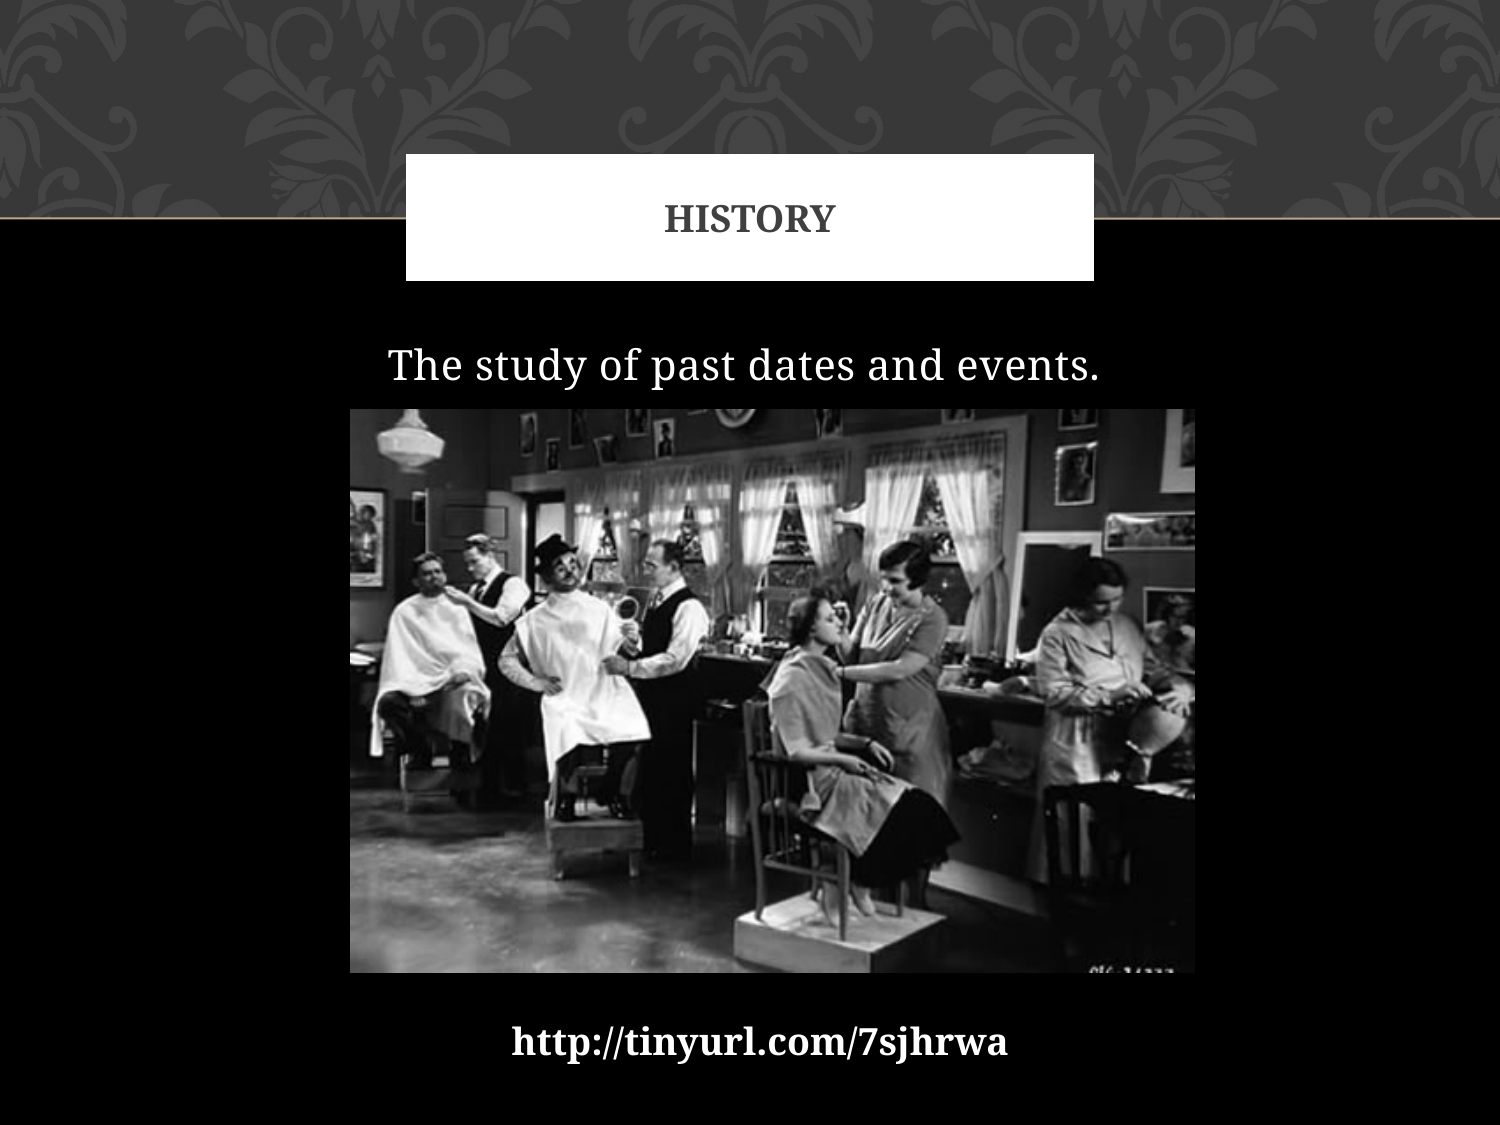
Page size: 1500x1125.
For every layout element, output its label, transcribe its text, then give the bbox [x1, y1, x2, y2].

list The study of past dates and events. [75, 331, 1425, 410]
text_box http://tinyurl.com/7sjhrwa [496, 1010, 1195, 1071]
title History [406, 154, 1094, 281]
picture [350, 409, 1196, 973]
